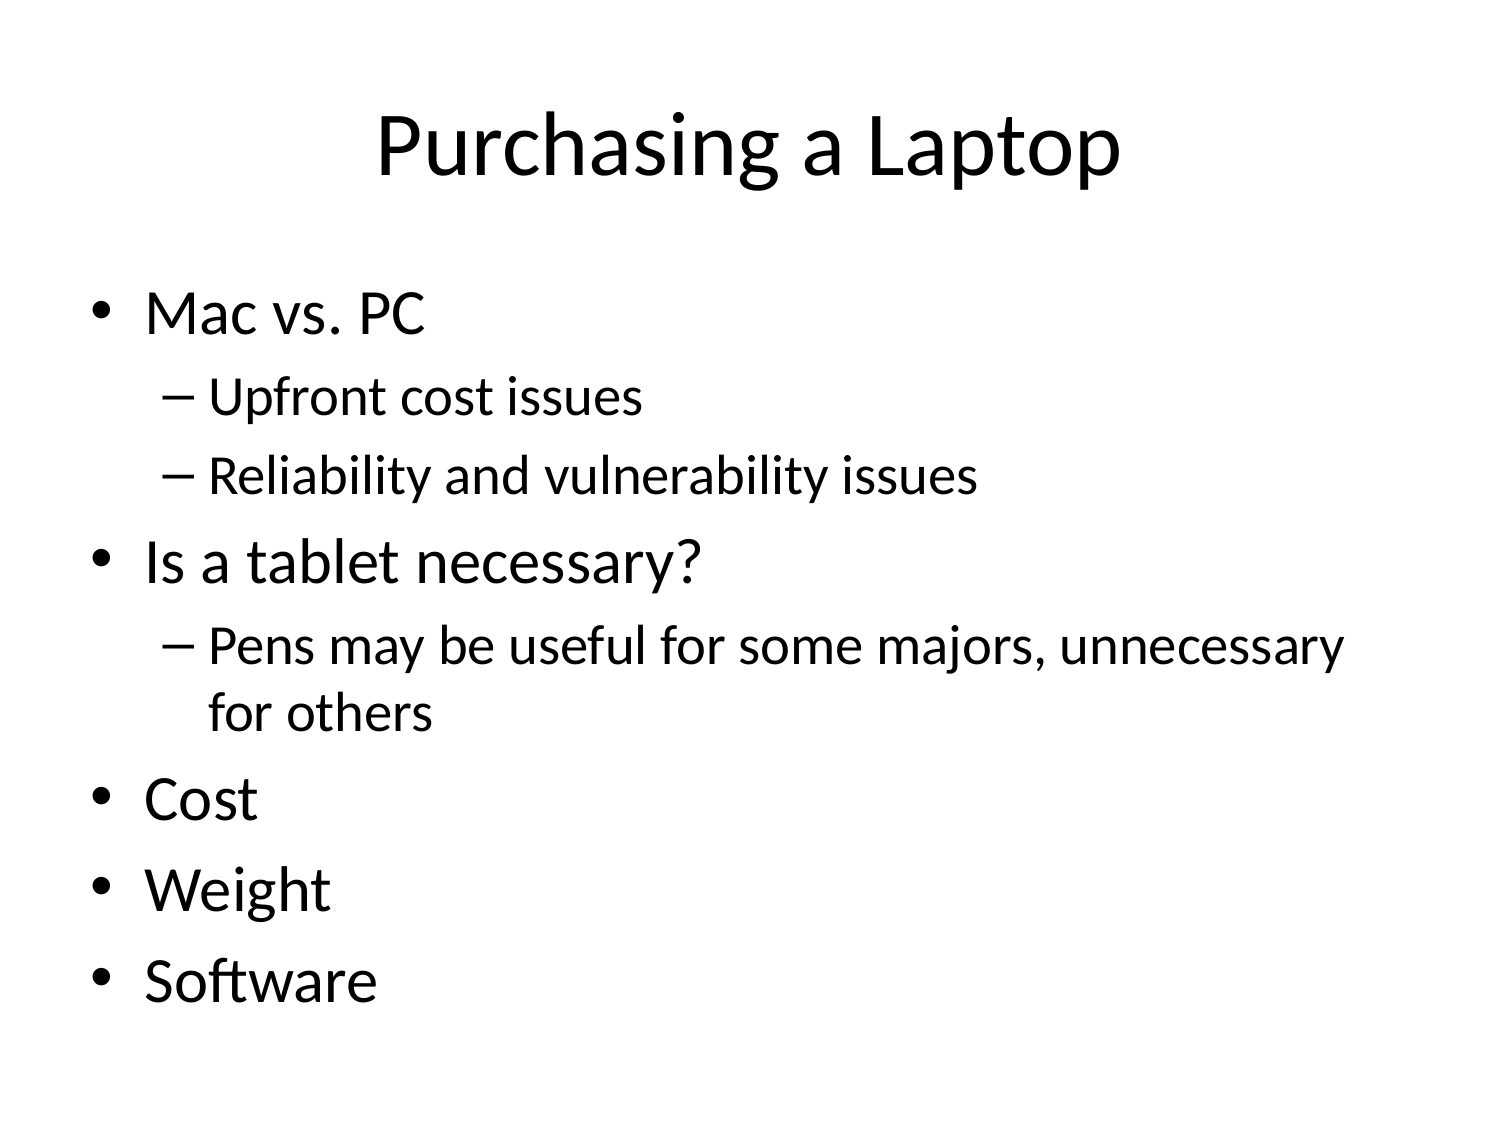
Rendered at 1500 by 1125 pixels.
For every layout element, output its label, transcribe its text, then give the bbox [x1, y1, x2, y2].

list Mac vs. PC Upfront cost issues Reliability and vulnerability issues Is a tablet necessary? Pens may be useful for some majors, unnecessary for others Cost Weight Software [75, 262, 1425, 1025]
title Purchasing a Laptop [75, 45, 1425, 233]
